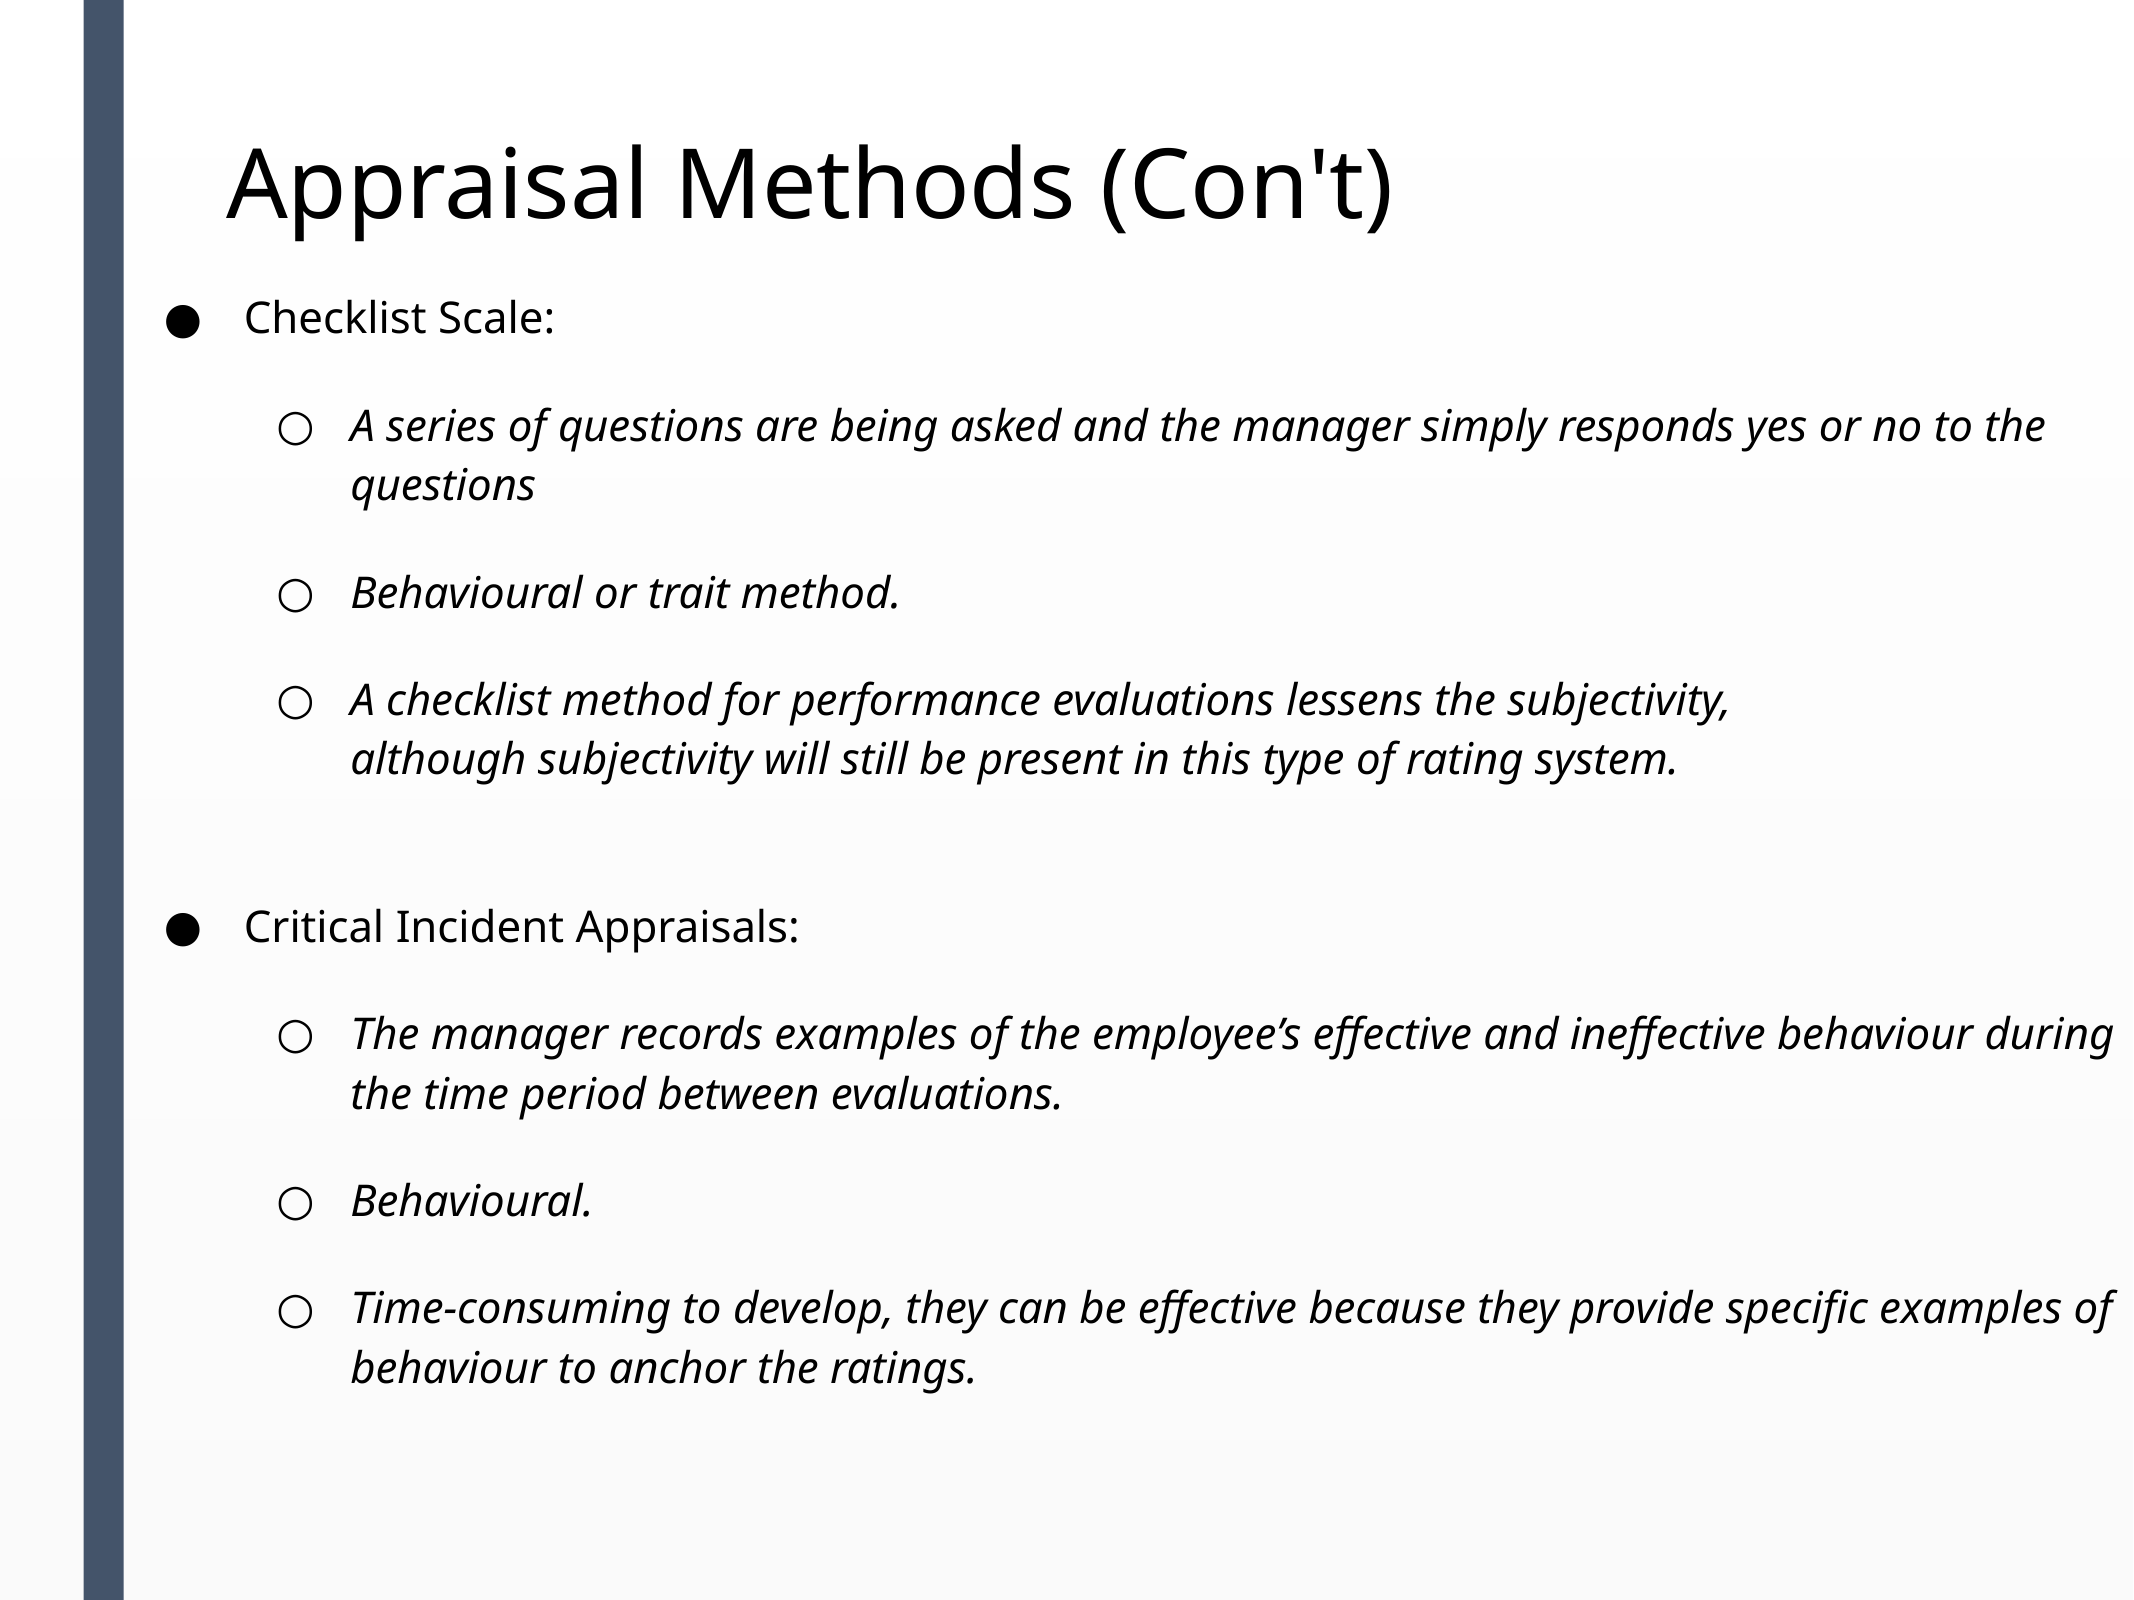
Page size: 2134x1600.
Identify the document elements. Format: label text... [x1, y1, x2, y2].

list Checklist Scale: A series of questions are being asked and the manager simply responds yes or no to the questions Behavioural or trait method. A checklist method for performance evaluations lessens the subjectivity, although subjectivity will still be present in this type of rating system. Critical Incident Appraisals: The manager records examples of the employee’s effective and ineffective behaviour during the time period between evaluations. Behavioural. Time-consuming to develop, they can be effective because they provide specific examples of behaviour to anchor the ratings. [122, 267, 2134, 1330]
title Appraisal Methods (Con't) [211, 106, 2134, 267]
